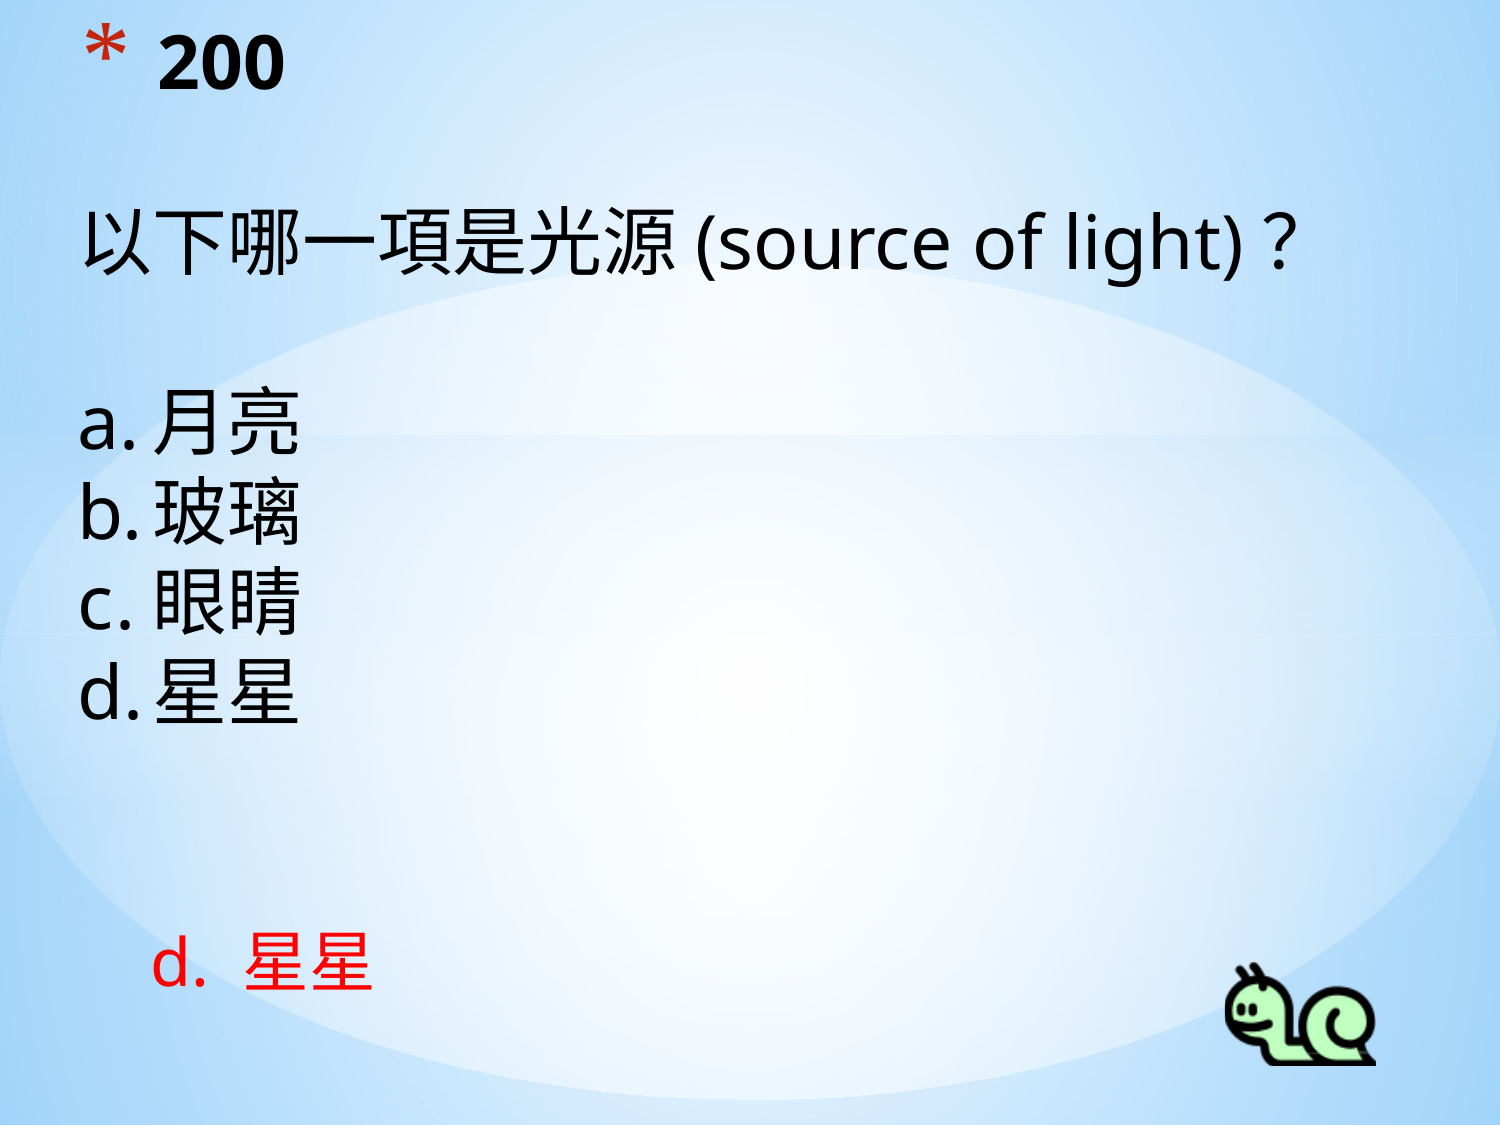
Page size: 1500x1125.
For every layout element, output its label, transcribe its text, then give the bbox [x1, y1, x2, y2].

text_box d. 星星 [135, 912, 392, 1068]
picture [1224, 962, 1377, 1067]
text_box 以下哪一項是光源(source of light)？ 月亮 玻璃 眼睛 星星 [62, 187, 1400, 743]
title 200 [37, 6, 475, 167]
subtitle [99, 162, 1413, 450]
